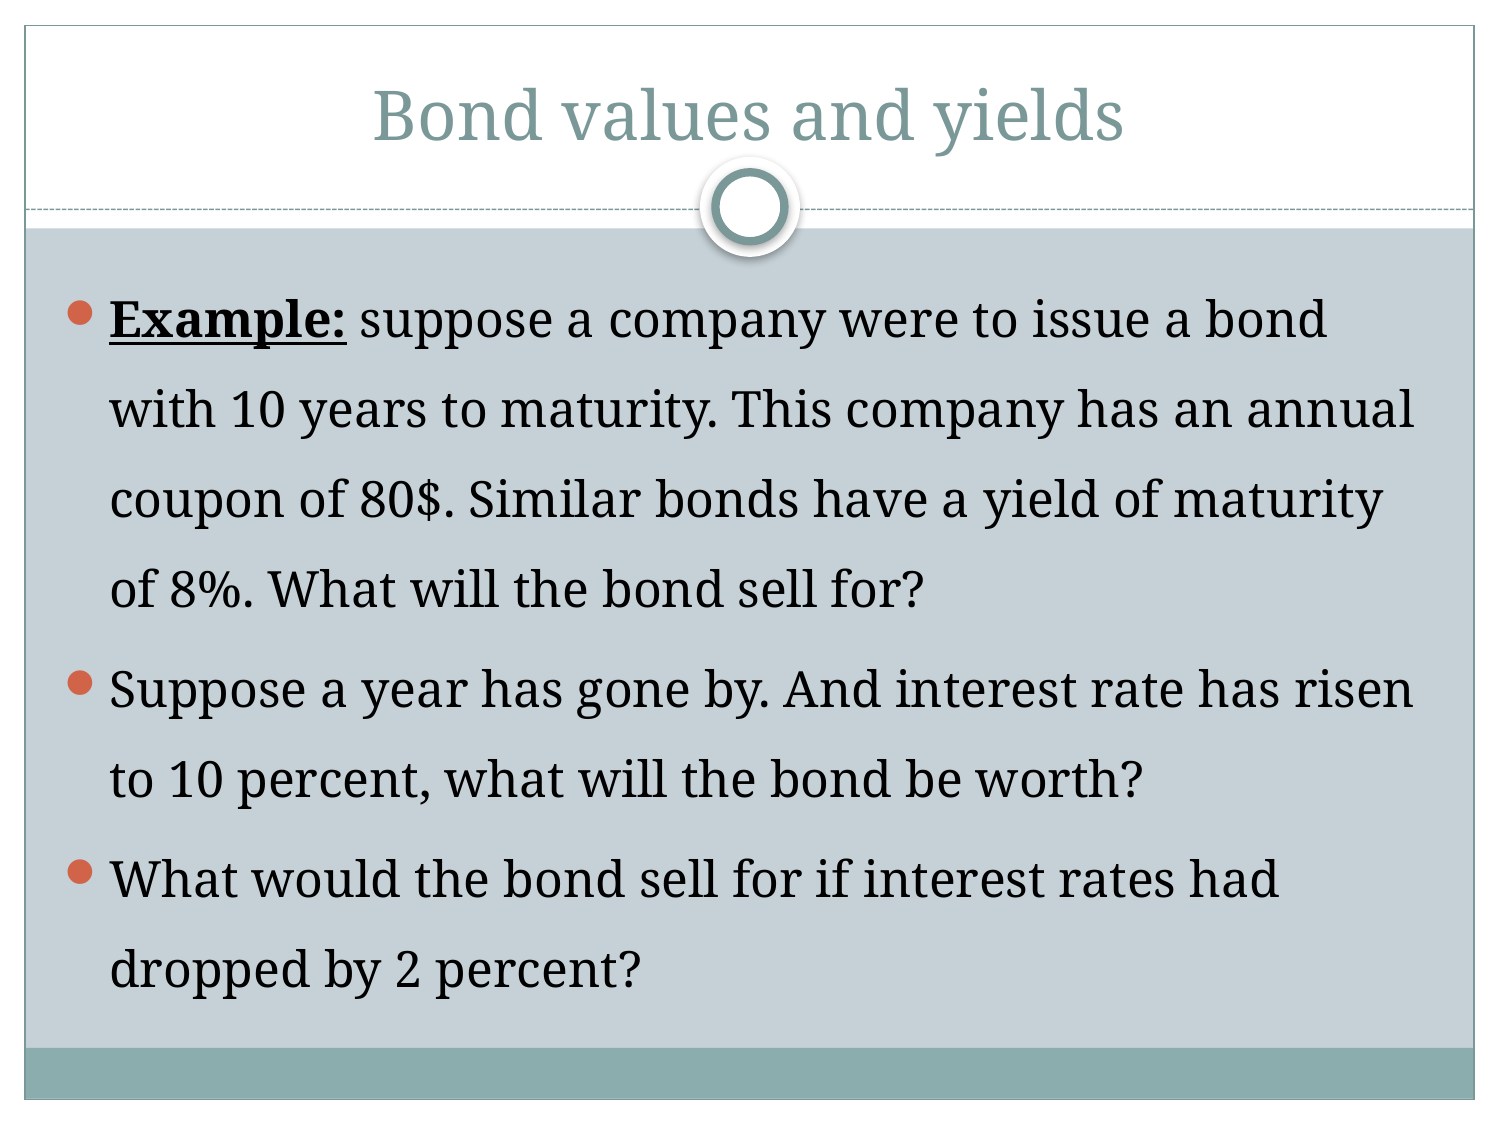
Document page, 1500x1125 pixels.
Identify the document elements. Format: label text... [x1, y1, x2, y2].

list Example: suppose a company were to issue a bond with 10 years to maturity. This company has an annual coupon of 80$. Similar bonds have a yield of maturity of 8%. What will the bond sell for? Suppose a year has gone by. And interest rate has risen to 10 percent, what will the bond be worth? What would the bond sell for if interest rates had dropped by 2 percent? [49, 250, 1445, 1001]
title Bond values and yields [49, 37, 1450, 162]
